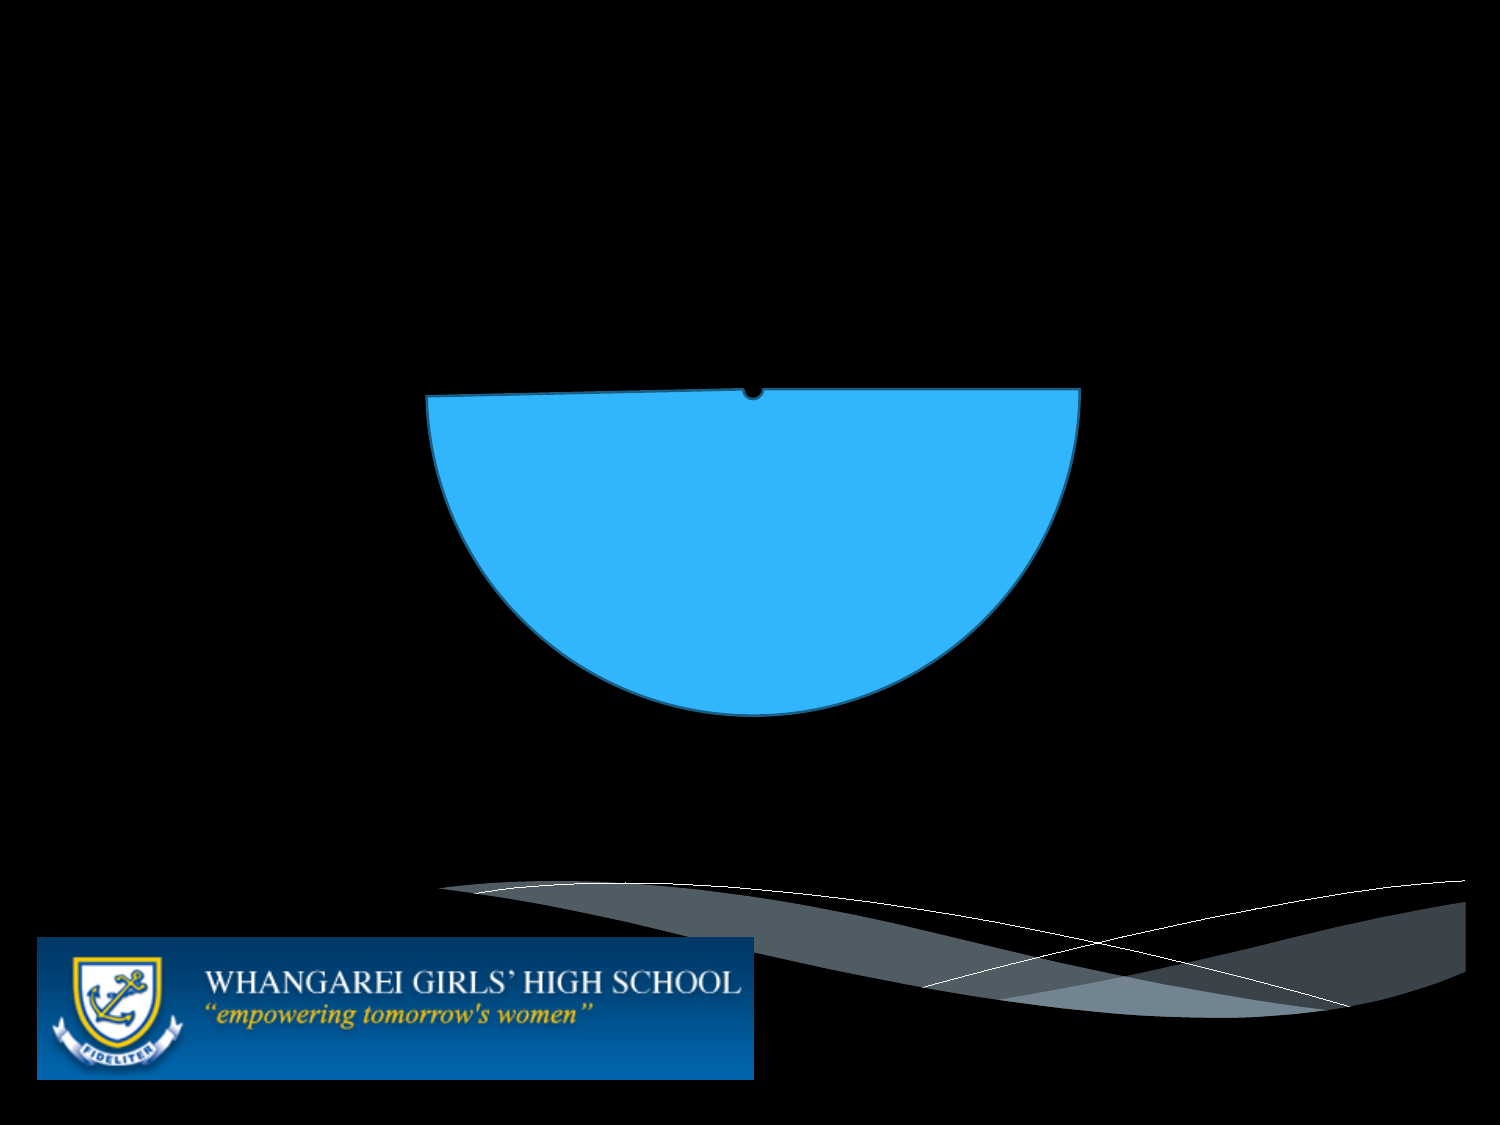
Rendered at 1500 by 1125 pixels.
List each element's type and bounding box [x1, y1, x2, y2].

picture [37, 937, 754, 1080]
text_box [425, 387, 1082, 717]
